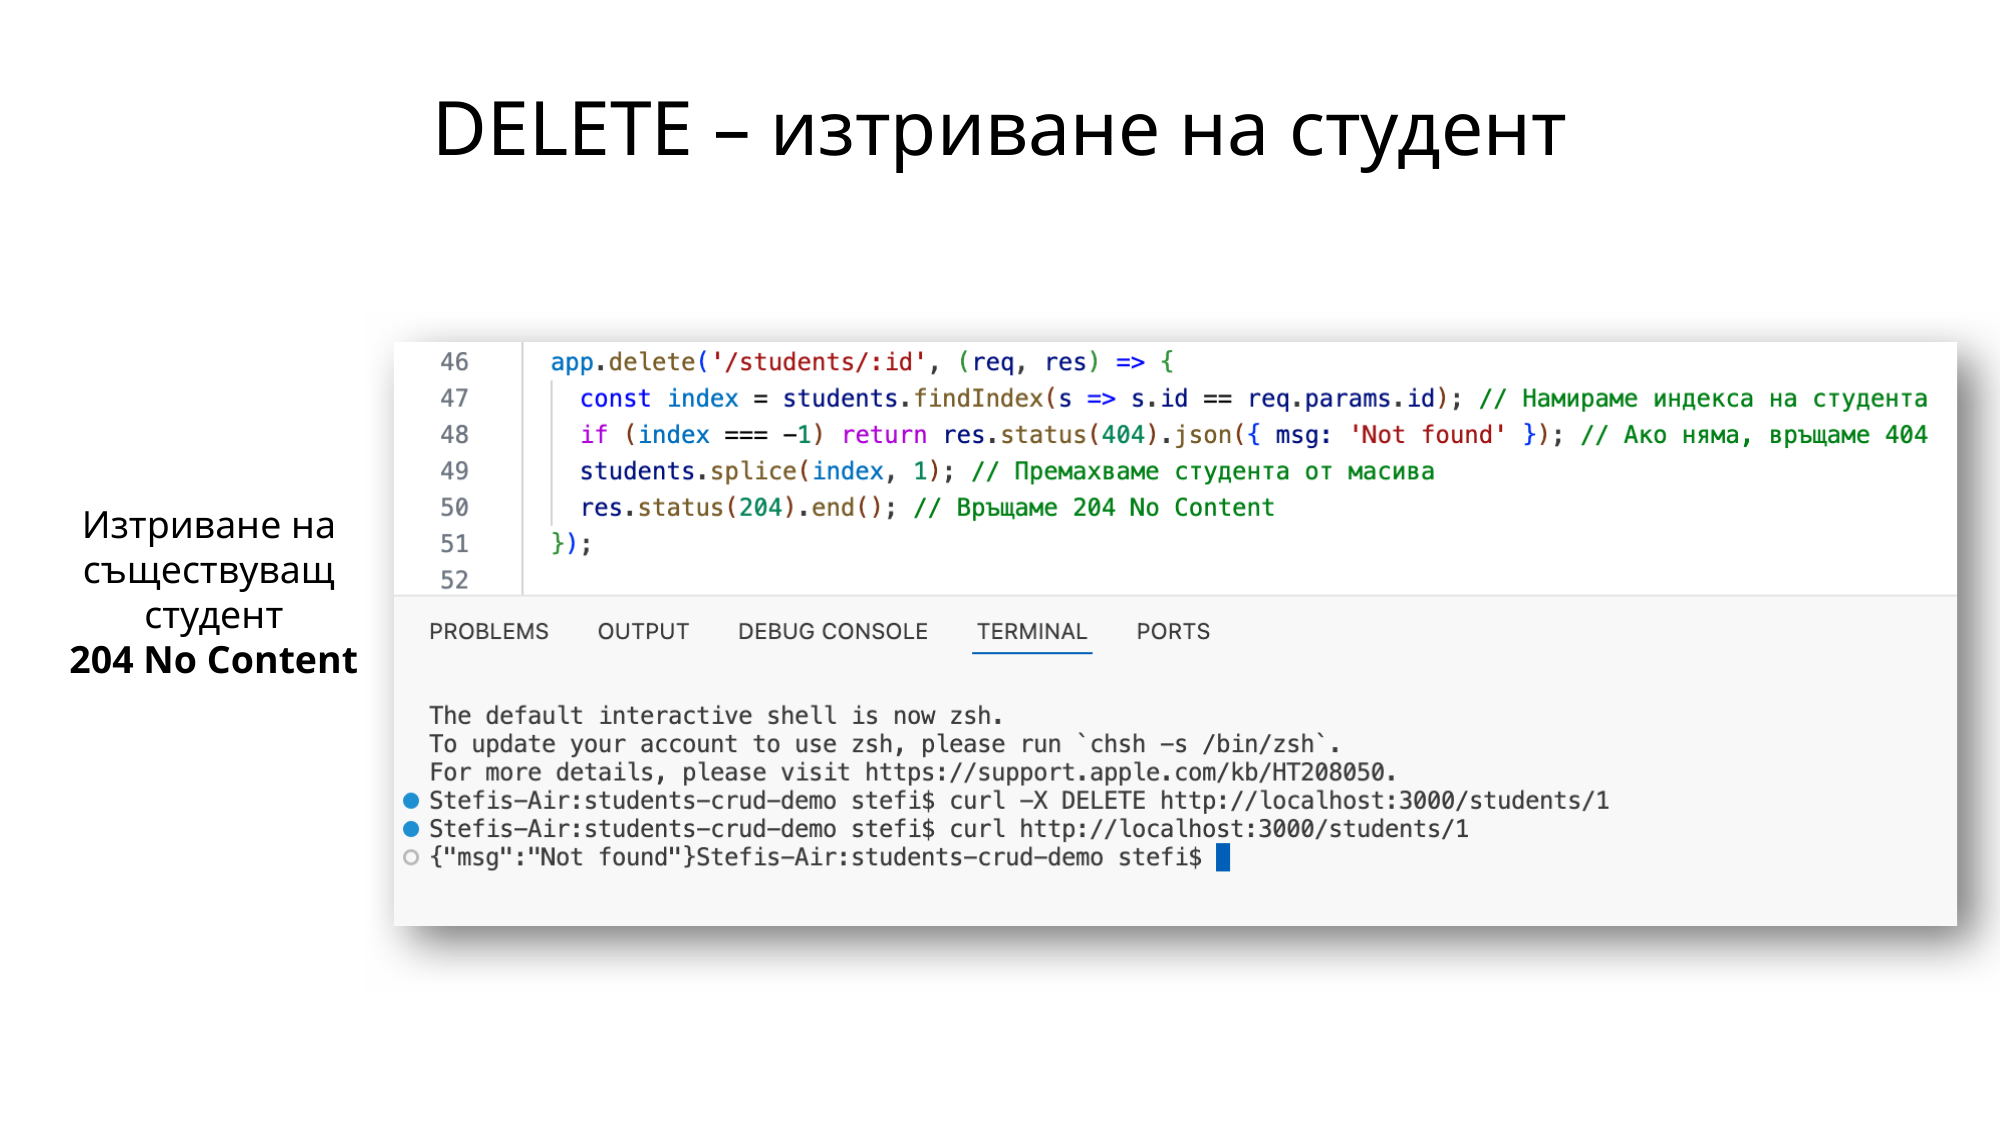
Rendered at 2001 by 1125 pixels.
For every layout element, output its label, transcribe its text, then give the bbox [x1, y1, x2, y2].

picture [393, 341, 1958, 926]
title DELETE – изтриване на студент [135, 44, 1865, 179]
text_box Изтриване на съществуващ студент 204 No Content [42, 493, 376, 689]
